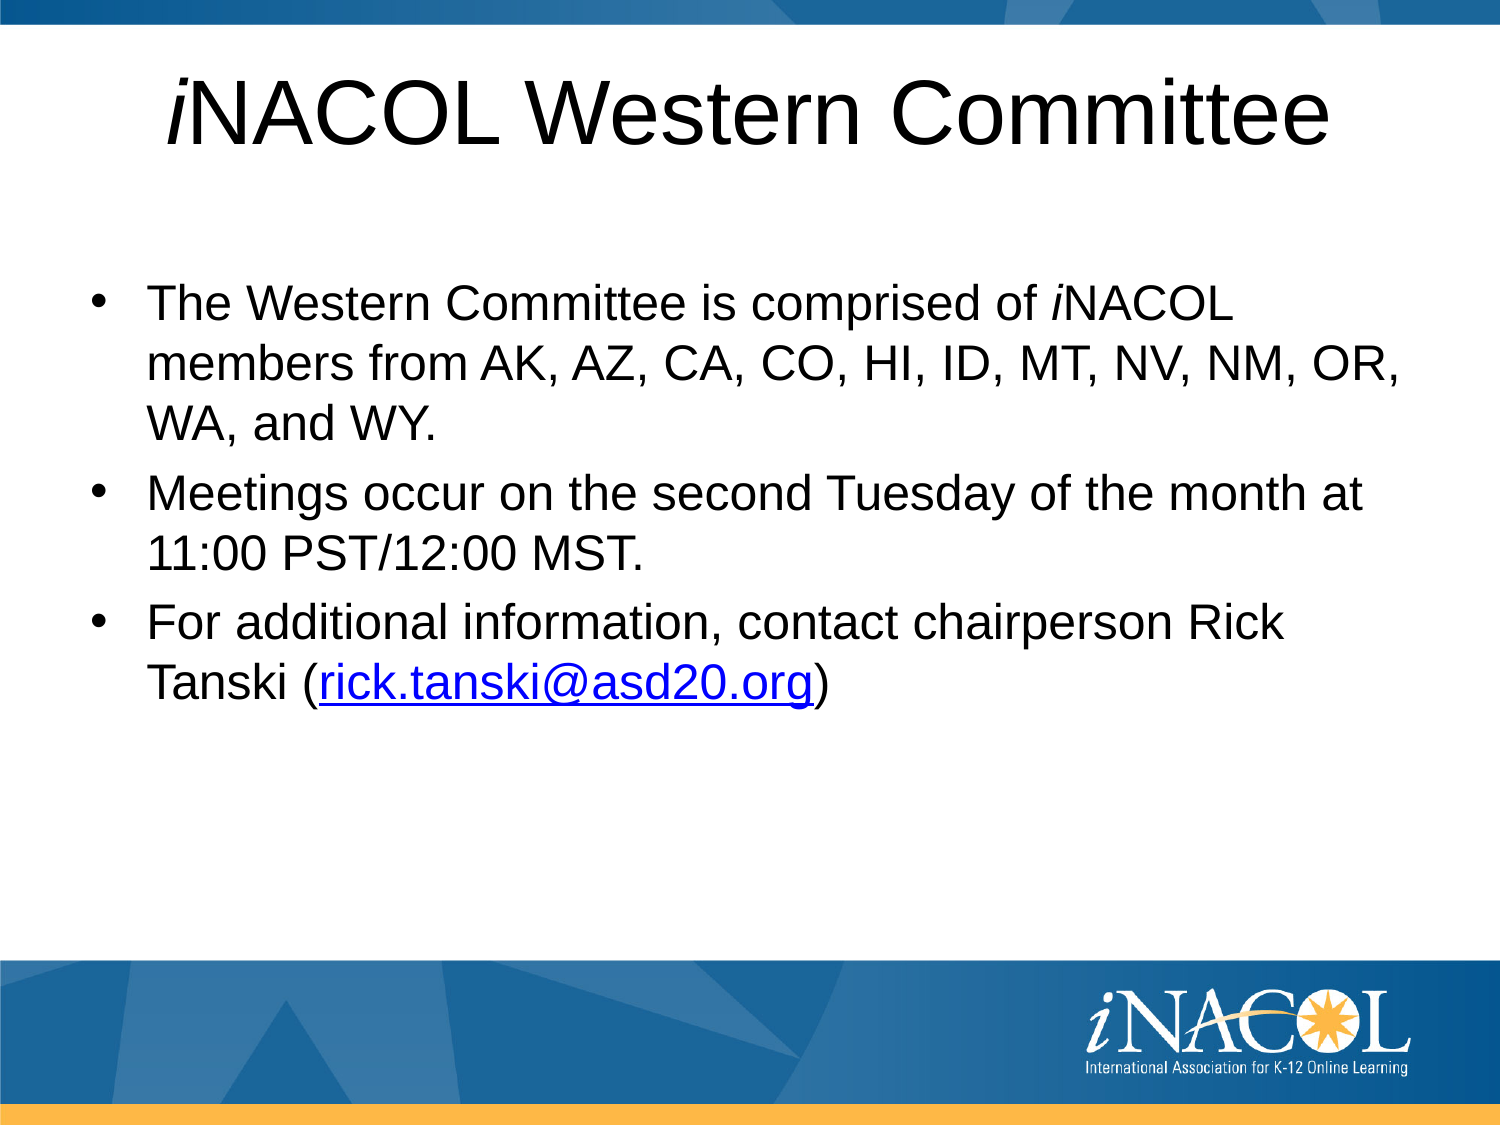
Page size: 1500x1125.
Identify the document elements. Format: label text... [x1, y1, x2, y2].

title iNACOL Western Committee [75, 45, 1425, 233]
picture [0, 0, 1500, 1125]
list The Western Committee is comprised of iNACOL members from AK, AZ, CA, CO, HI, ID, MT, NV, NM, OR, WA, and WY. Meetings occur on the second Tuesday of the month at 11:00 PST/12:00 MST. For additional information, contact chairperson Rick Tanski (rick.tanski@asd20.org) [75, 262, 1425, 1005]
